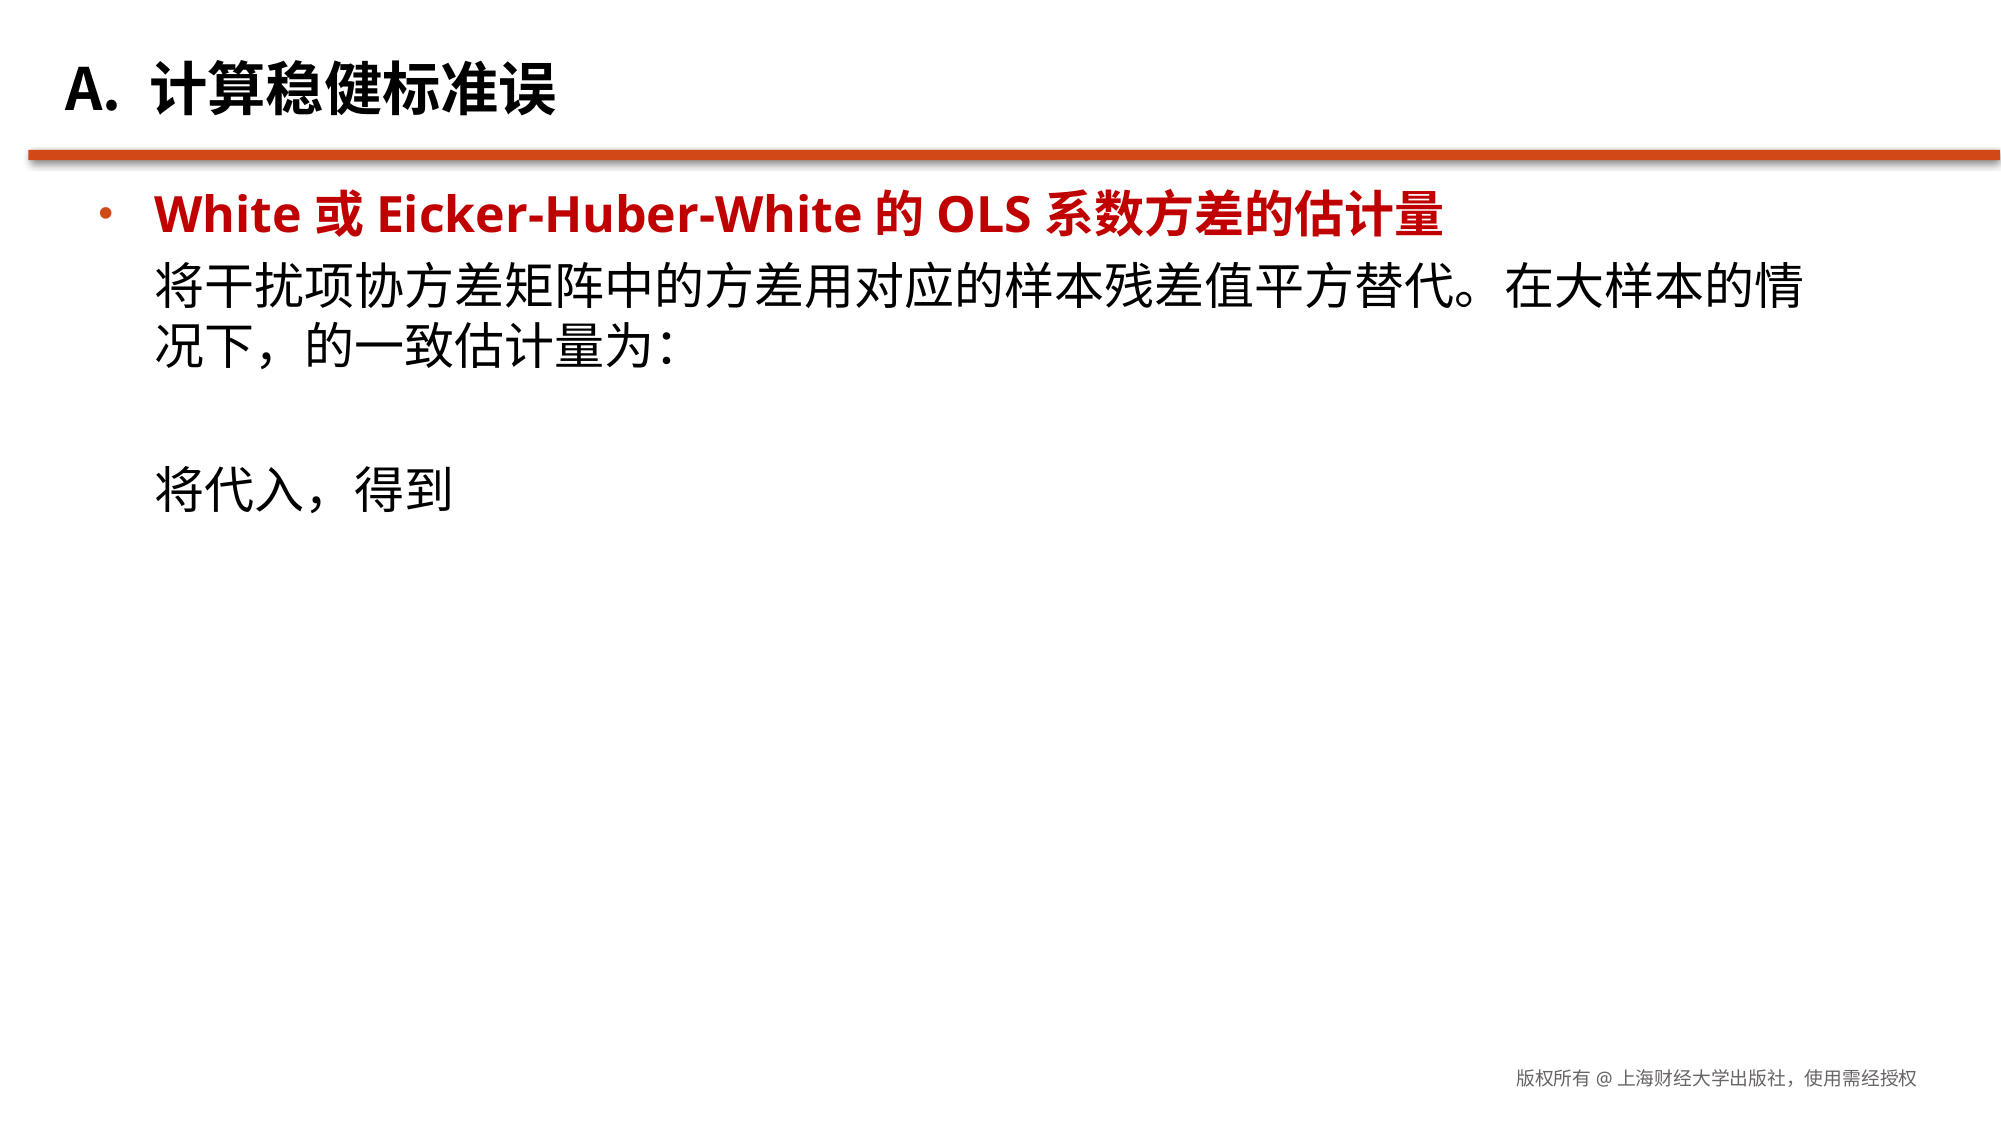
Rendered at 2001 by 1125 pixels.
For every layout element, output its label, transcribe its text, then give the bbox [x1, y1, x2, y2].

title 计算稳健标准误 [50, 50, 1825, 138]
footer 版权所有@上海财经大学出版社，使用需经授权 [1483, 1046, 1950, 1109]
